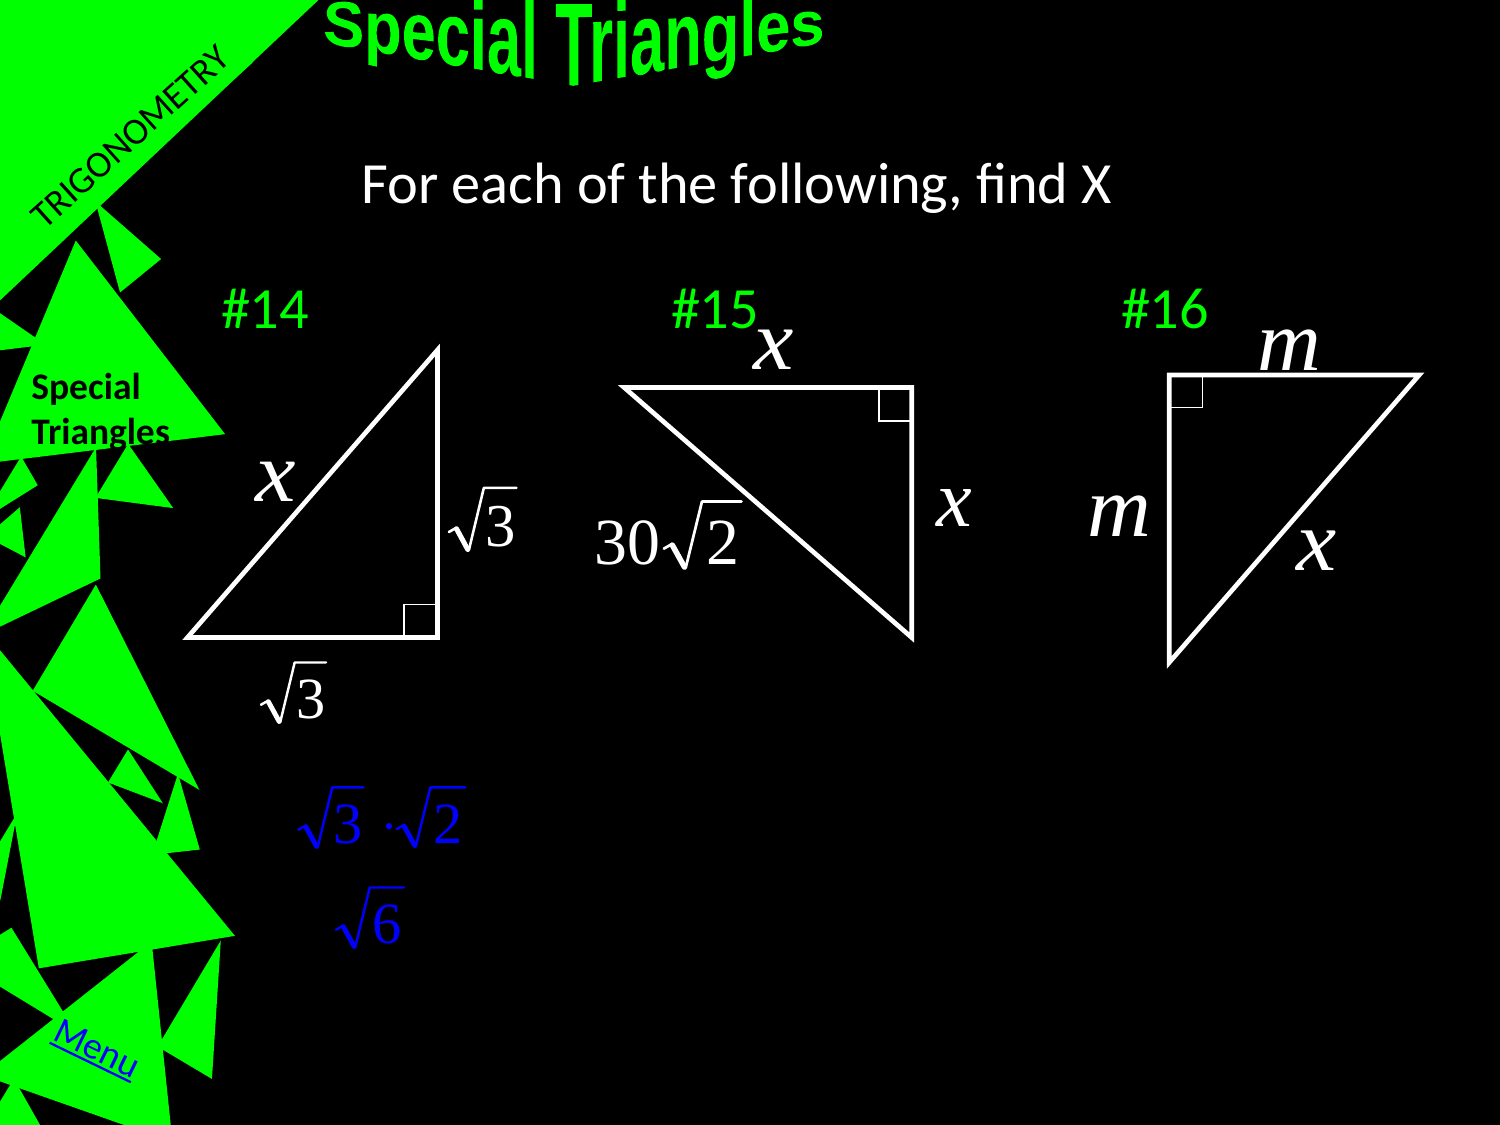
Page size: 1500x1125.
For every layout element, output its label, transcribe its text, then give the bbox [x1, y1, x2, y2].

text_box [437, 474, 525, 563]
text_box For each of the following, find X [326, 137, 1450, 223]
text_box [0, 0, 321, 1125]
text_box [1074, 478, 1162, 553]
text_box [736, 312, 804, 387]
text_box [287, 774, 478, 863]
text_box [1278, 512, 1346, 587]
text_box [238, 443, 306, 518]
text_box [324, 874, 418, 963]
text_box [168, 368, 457, 619]
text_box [1150, 393, 1439, 644]
text_box #14 #15 #16 [326, 262, 1500, 348]
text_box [586, 487, 618, 581]
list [249, 649, 338, 738]
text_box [623, 387, 912, 638]
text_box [1243, 312, 1331, 387]
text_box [920, 472, 988, 547]
